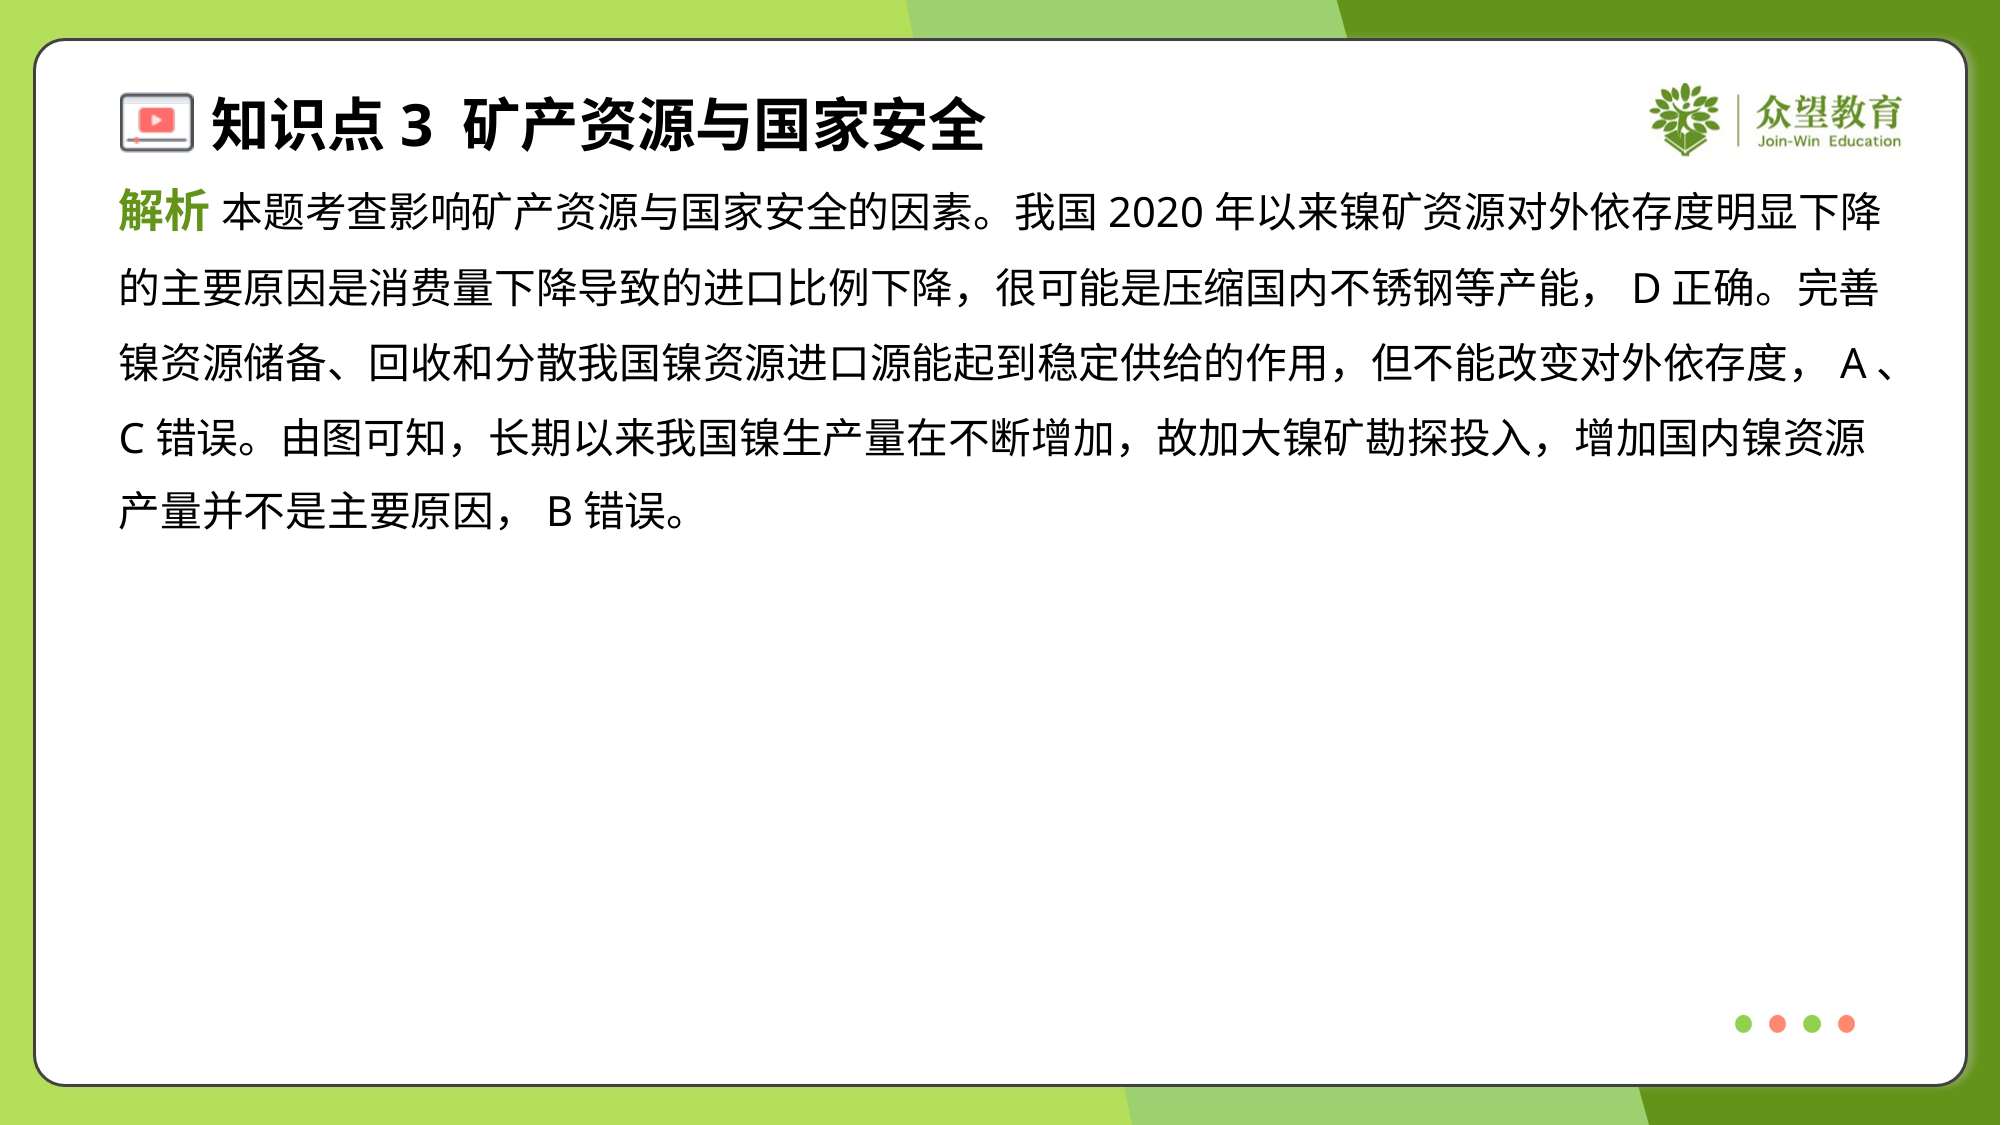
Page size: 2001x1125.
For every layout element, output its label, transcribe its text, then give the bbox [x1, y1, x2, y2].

text_box 解析 本题考查影响矿产资源与国家安全的因素。我国2020年以来镍矿资源对外依存度明显下降 的主要原因是消费量下降导致的进口比例下降，很可能是压缩国内不锈钢等产能，D正确。完善 镍资源储备、回收和分散我国镍资源进口源能起到稳定供给的作用，但不能改变对外依存度，A、 C错误。由图可知，长期以来我国镍生产量在不断增加，故加大镍矿勘探投入，增加国内镍资源 产量并不是主要原因，B错误。 [118, 159, 1883, 527]
picture [0, 0, 2000, 1125]
